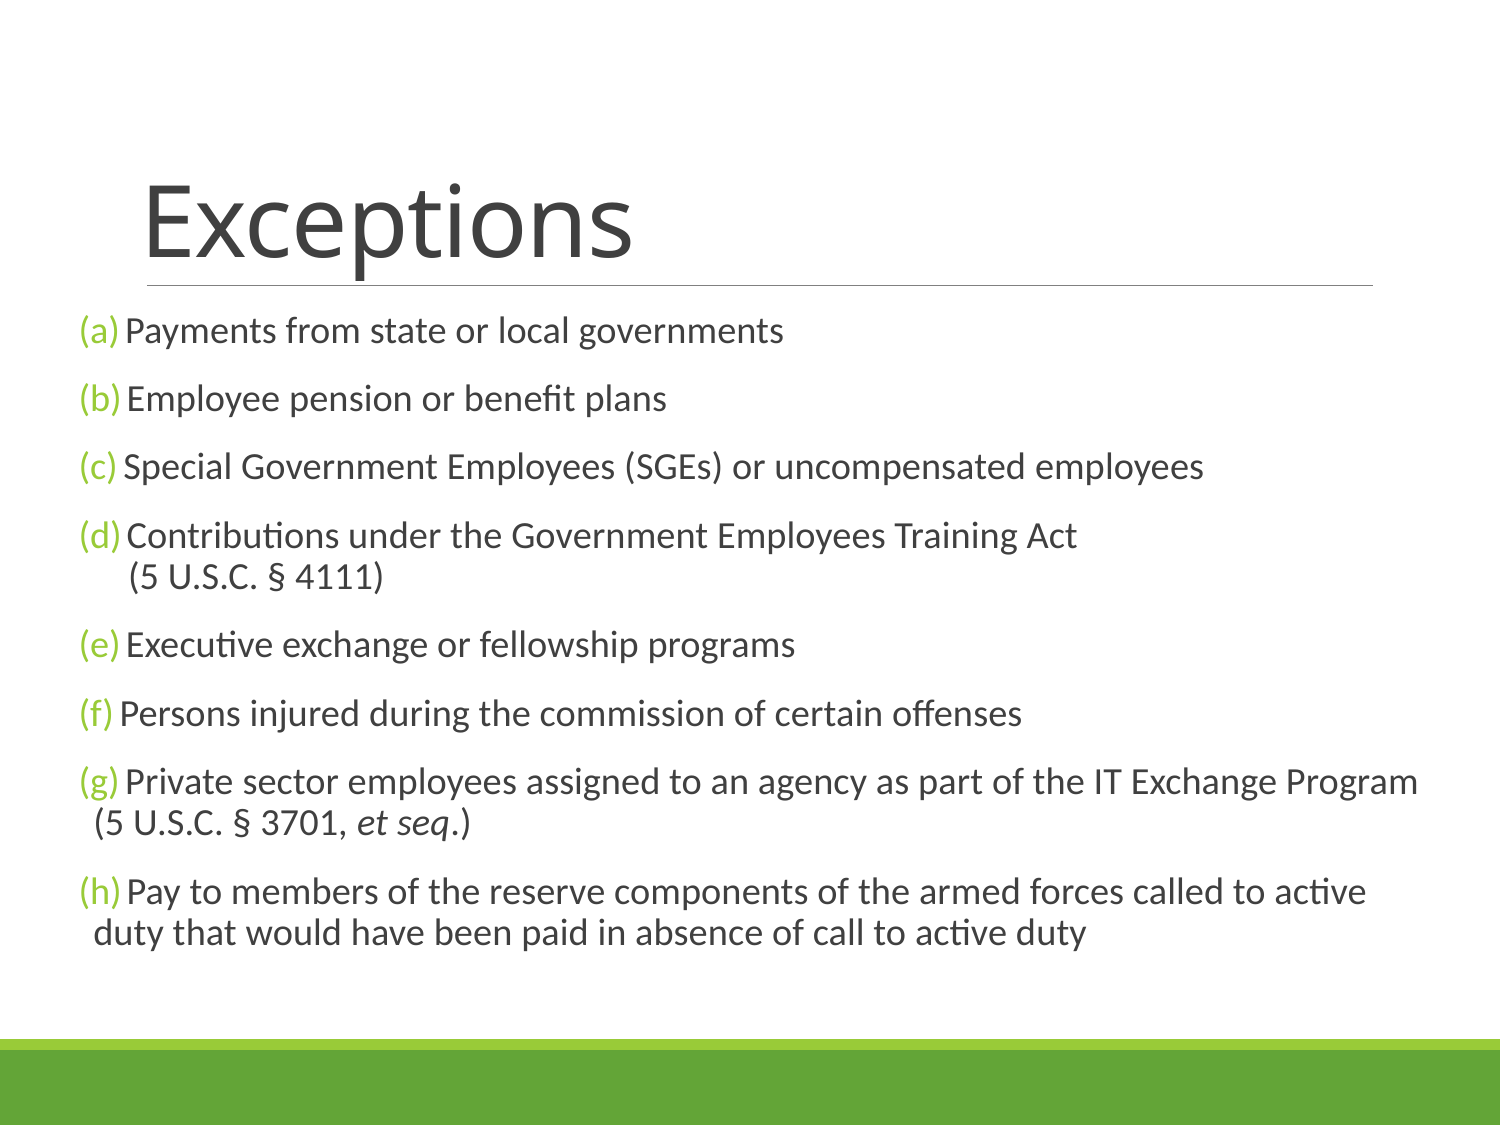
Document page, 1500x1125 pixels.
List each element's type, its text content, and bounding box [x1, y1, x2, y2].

list Payments from state or local governments Employee pension or benefit plans Special Government Employees (SGEs) or uncompensated employees Contributions under the Government Employees Training Act (5 U.S.C. § 4111) Executive exchange or fellowship programs Persons injured during the commission of certain offenses Private sector employees assigned to an agency as part of the IT Exchange Program (5 U.S.C. § 3701, et seq.) Pay to members of the reserve components of the armed forces called to active duty that would have been paid in absence of call to active duty [78, 302, 1429, 963]
title Exceptions [125, 47, 1363, 285]
